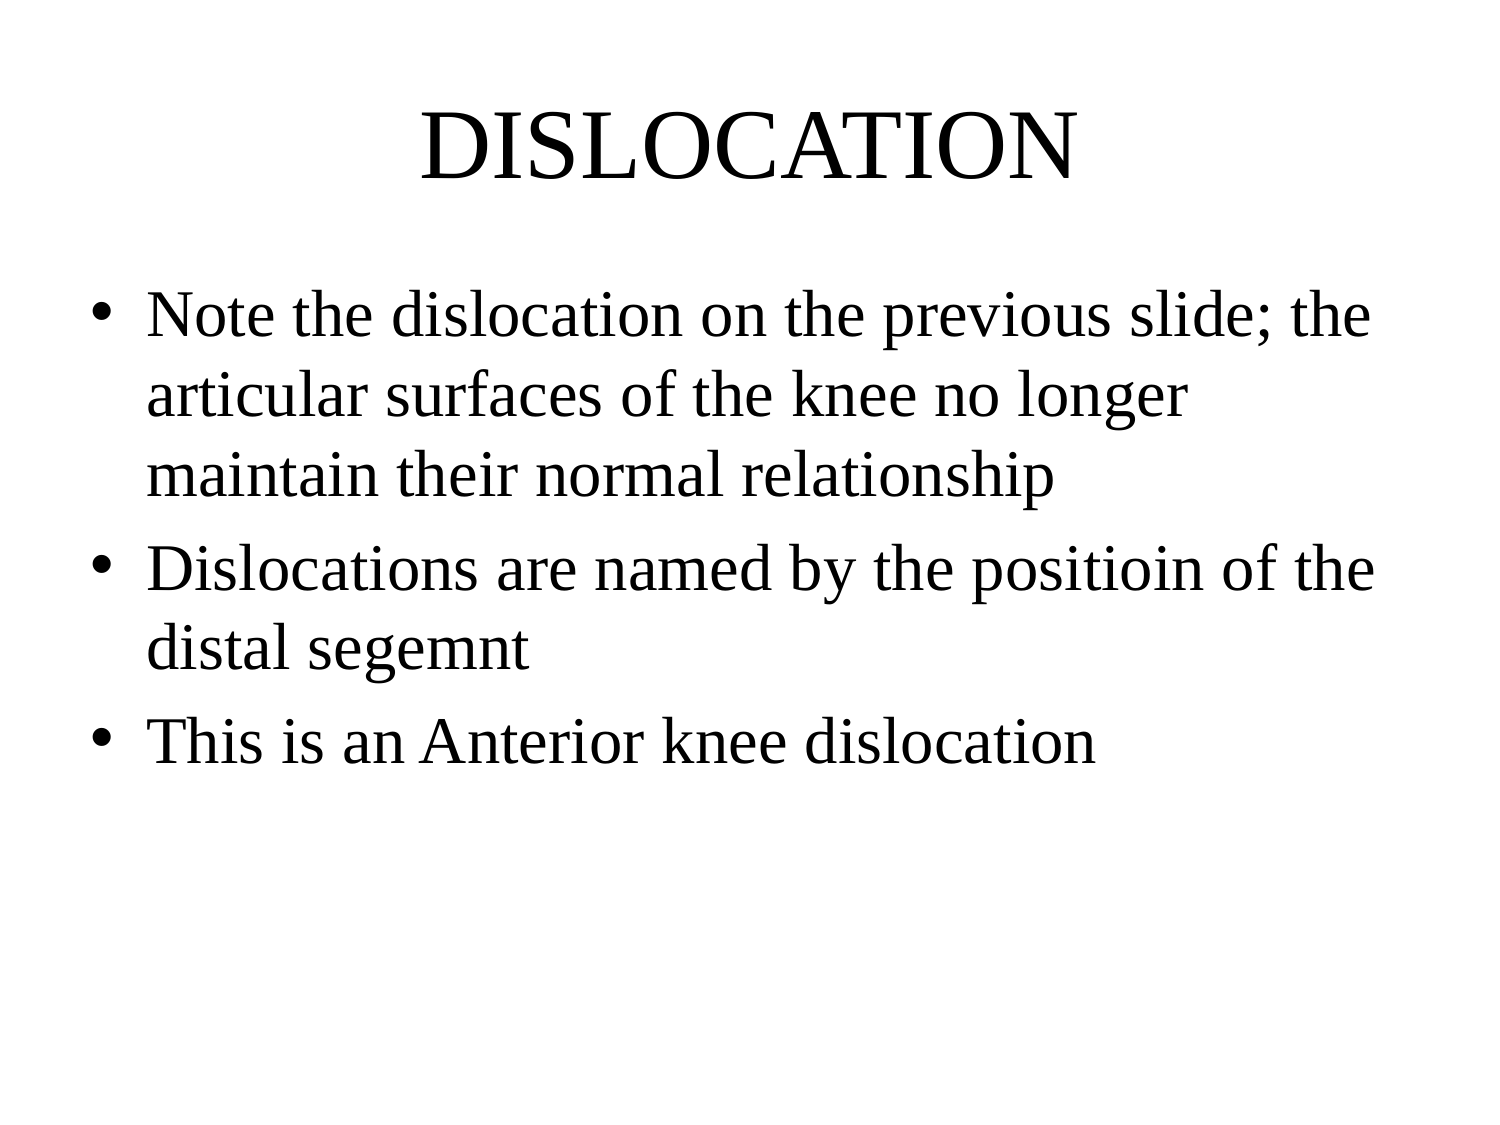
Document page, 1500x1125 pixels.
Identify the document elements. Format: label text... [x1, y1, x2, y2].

title DISLOCATION [75, 45, 1425, 233]
list Note the dislocation on the previous slide; the articular surfaces of the knee no longer maintain their normal relationship Dislocations are named by the positioin of the distal segemnt This is an Anterior knee dislocation [75, 262, 1425, 1005]
